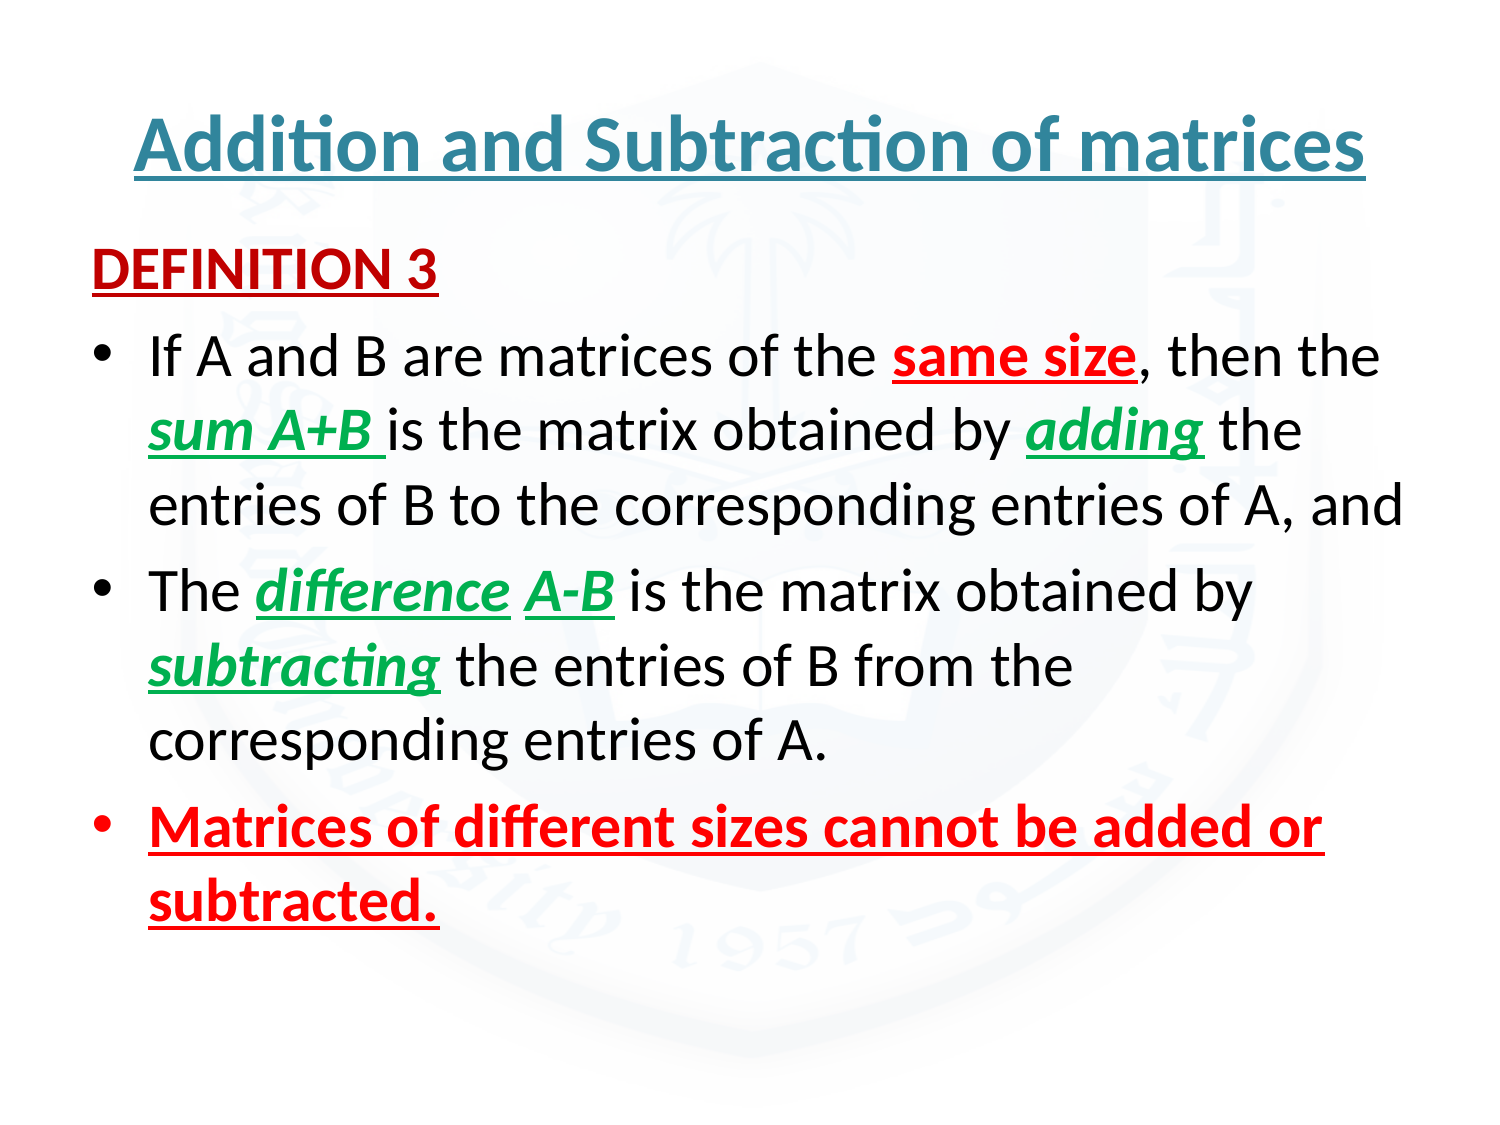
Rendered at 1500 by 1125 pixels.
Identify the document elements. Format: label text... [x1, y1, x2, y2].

title Addition and Subtraction of matrices [75, 45, 1425, 233]
list DEFINITION 3 If A and B are matrices of the same size, then the sum A+B is the matrix obtained by adding the entries of B to the corresponding entries of A, and The difference A-B is the matrix obtained by subtracting the entries of B from the corresponding entries of A. Matrices of different sizes cannot be added or subtracted. [76, 219, 1427, 1005]
